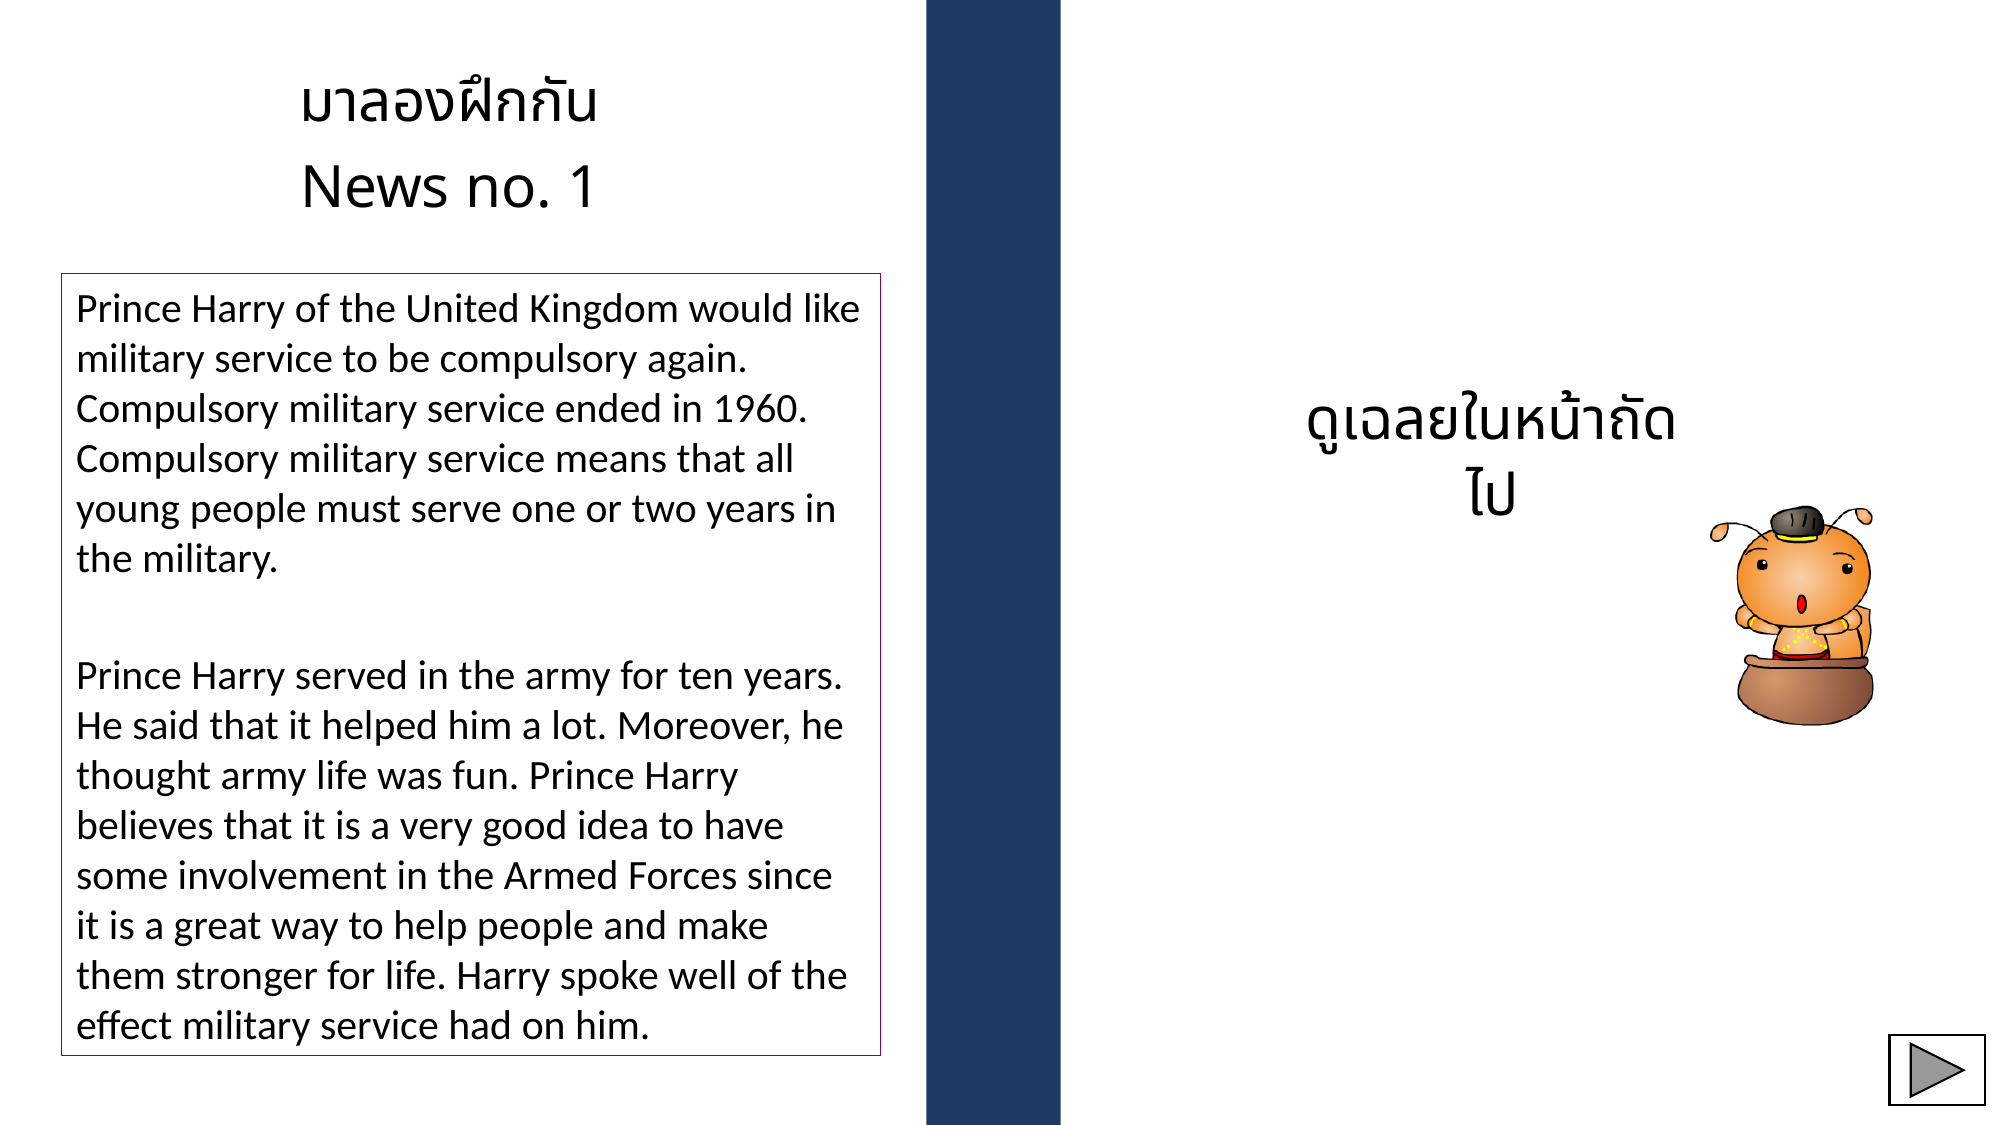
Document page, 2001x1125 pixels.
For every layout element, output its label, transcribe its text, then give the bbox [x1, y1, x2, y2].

text_box [1888, 1034, 1986, 1106]
picture [1678, 475, 1928, 750]
text_box [925, 0, 1062, 1125]
text_box Prince Harry of the United Kingdom would like military service to be compulsory again. Compulsory military service ended in 1960. Compulsory military service means that all young people must serve one or two years in the military. Prince Harry served in the army for ten years. He said that it helped him a lot. Moreover, he thought army life was fun. Prince Harry believes that it is a very good idea to have some involvement in the Armed Forces since it is a great way to help people and make them stronger for life. Harry spoke well of the effect military service had on him. [61, 273, 881, 1056]
table_header มาลองฝึกกัน News no. 1 [239, 62, 662, 232]
table_header ดูเฉลยในหน้าถัดไป [1281, 380, 1704, 547]
